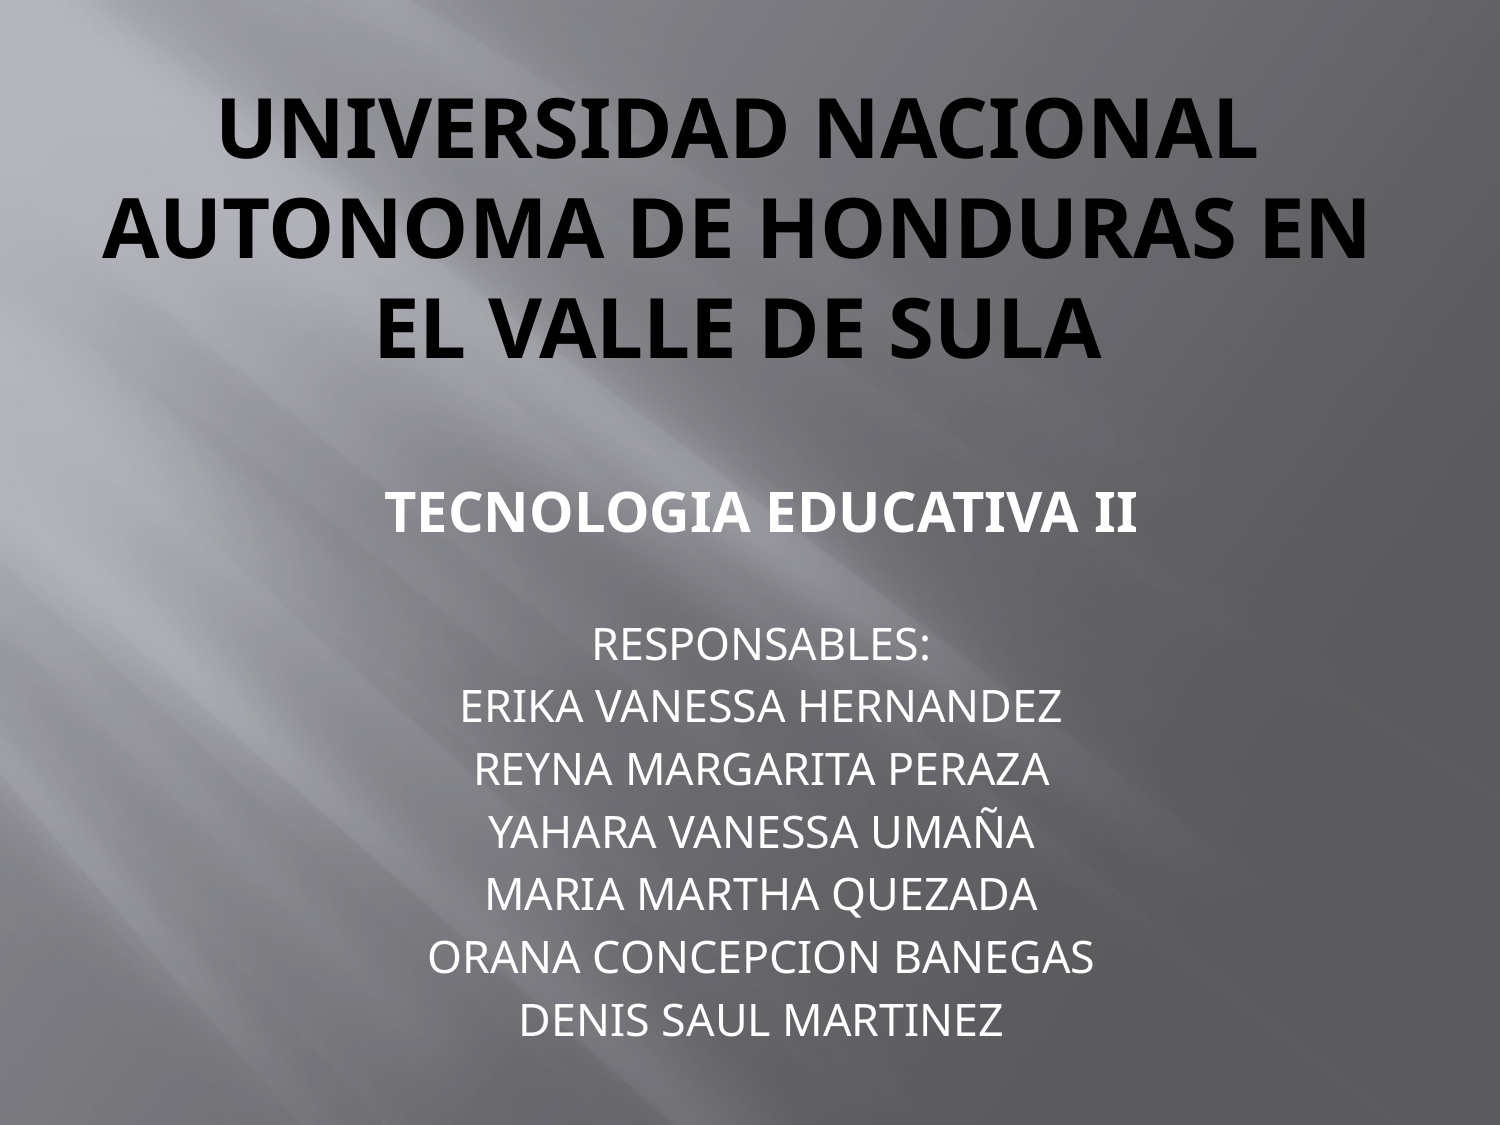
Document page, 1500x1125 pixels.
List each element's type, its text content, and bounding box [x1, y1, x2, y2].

title UNIVERSIDAD NACIONAL AUTONOMA DE HONDURAS EN EL VALLE DE SULA [69, 58, 1407, 375]
subtitle TECNOLOGIA EDUCATIVA II RESPONSABLES: ERIKA VANESSA HERNANDEZ REYNA MARGARITA PERAZA YAHARA VANESSA UMAÑA MARIA MARTHA QUEZADA ORANA CONCEPCION BANEGAS DENIS SAUL MARTINEZ [187, 468, 1336, 1055]
